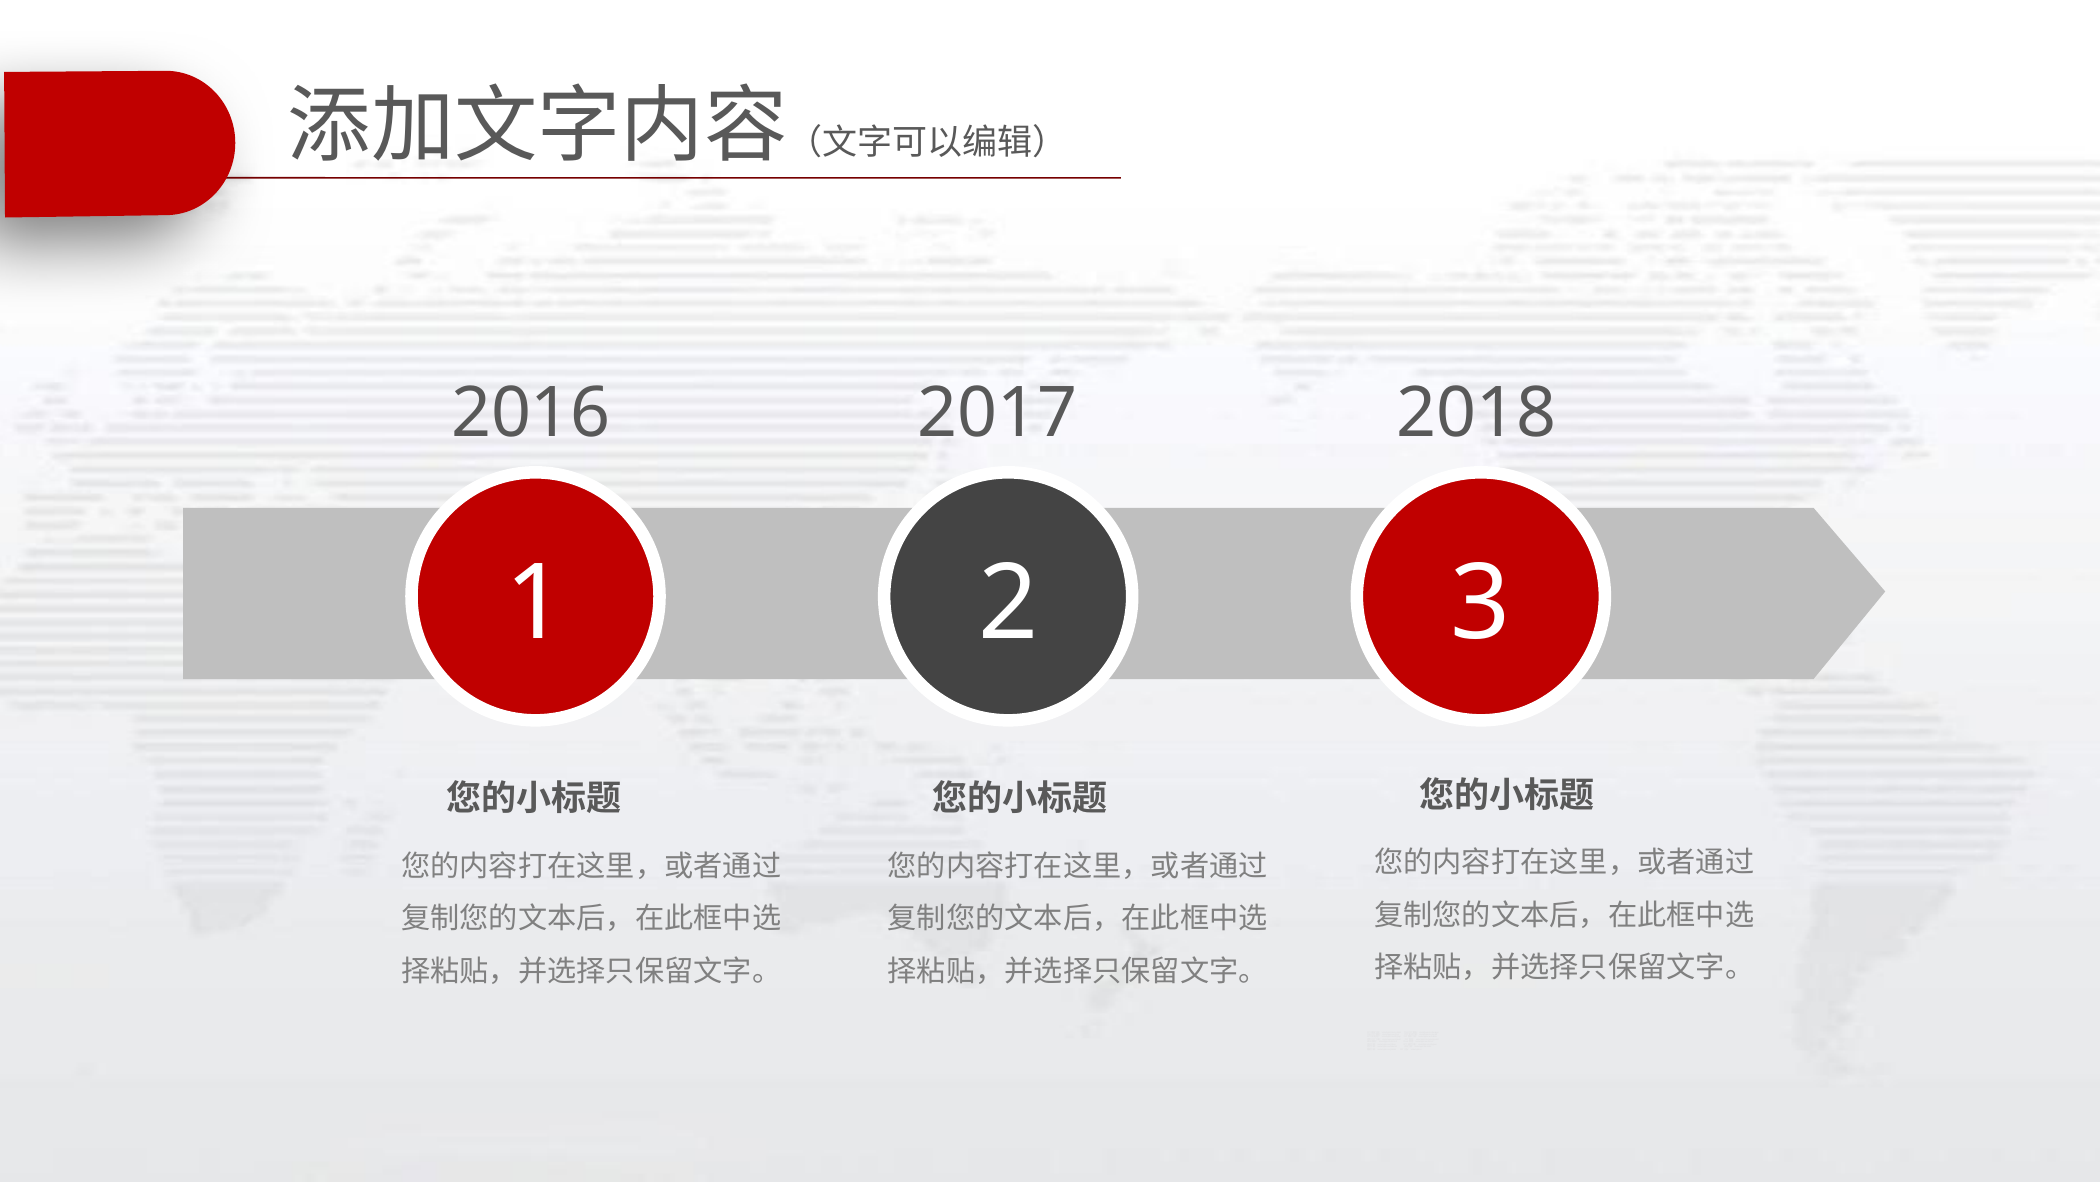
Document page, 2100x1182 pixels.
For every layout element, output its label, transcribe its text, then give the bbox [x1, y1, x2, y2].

text_box 您的小标题 [917, 768, 1123, 825]
text_box 1 [409, 470, 662, 723]
text_box 2017 [902, 359, 1092, 458]
text_box 3 [1354, 470, 1607, 723]
text_box [624, 505, 920, 682]
text_box 您的小标题 [431, 768, 636, 825]
text_box 您的小标题 [1404, 764, 1609, 822]
text_box 2016 [436, 359, 626, 458]
text_box 您的内容打在这里，或者通过复制您的文本后，在此框中选择粘贴，并选择只保留文字。 [864, 817, 1319, 992]
picture [0, 0, 2100, 1182]
text_box [1569, 505, 1887, 682]
text_box 2018 [1381, 359, 1571, 458]
text_box 您的内容打在这里，或者通过复制您的文本后，在此框中选择粘贴，并选择只保留文字。 [1350, 814, 1806, 989]
text_box 您的内容打在这里，或者通过复制您的文本后，在此框中选择粘贴，并选择只保留文字。 [377, 817, 833, 992]
text_box 2 [882, 470, 1135, 723]
text_box [181, 505, 447, 682]
text_box [1097, 505, 1392, 682]
title 添加文字内容（文字可以编辑） [270, 47, 1691, 196]
